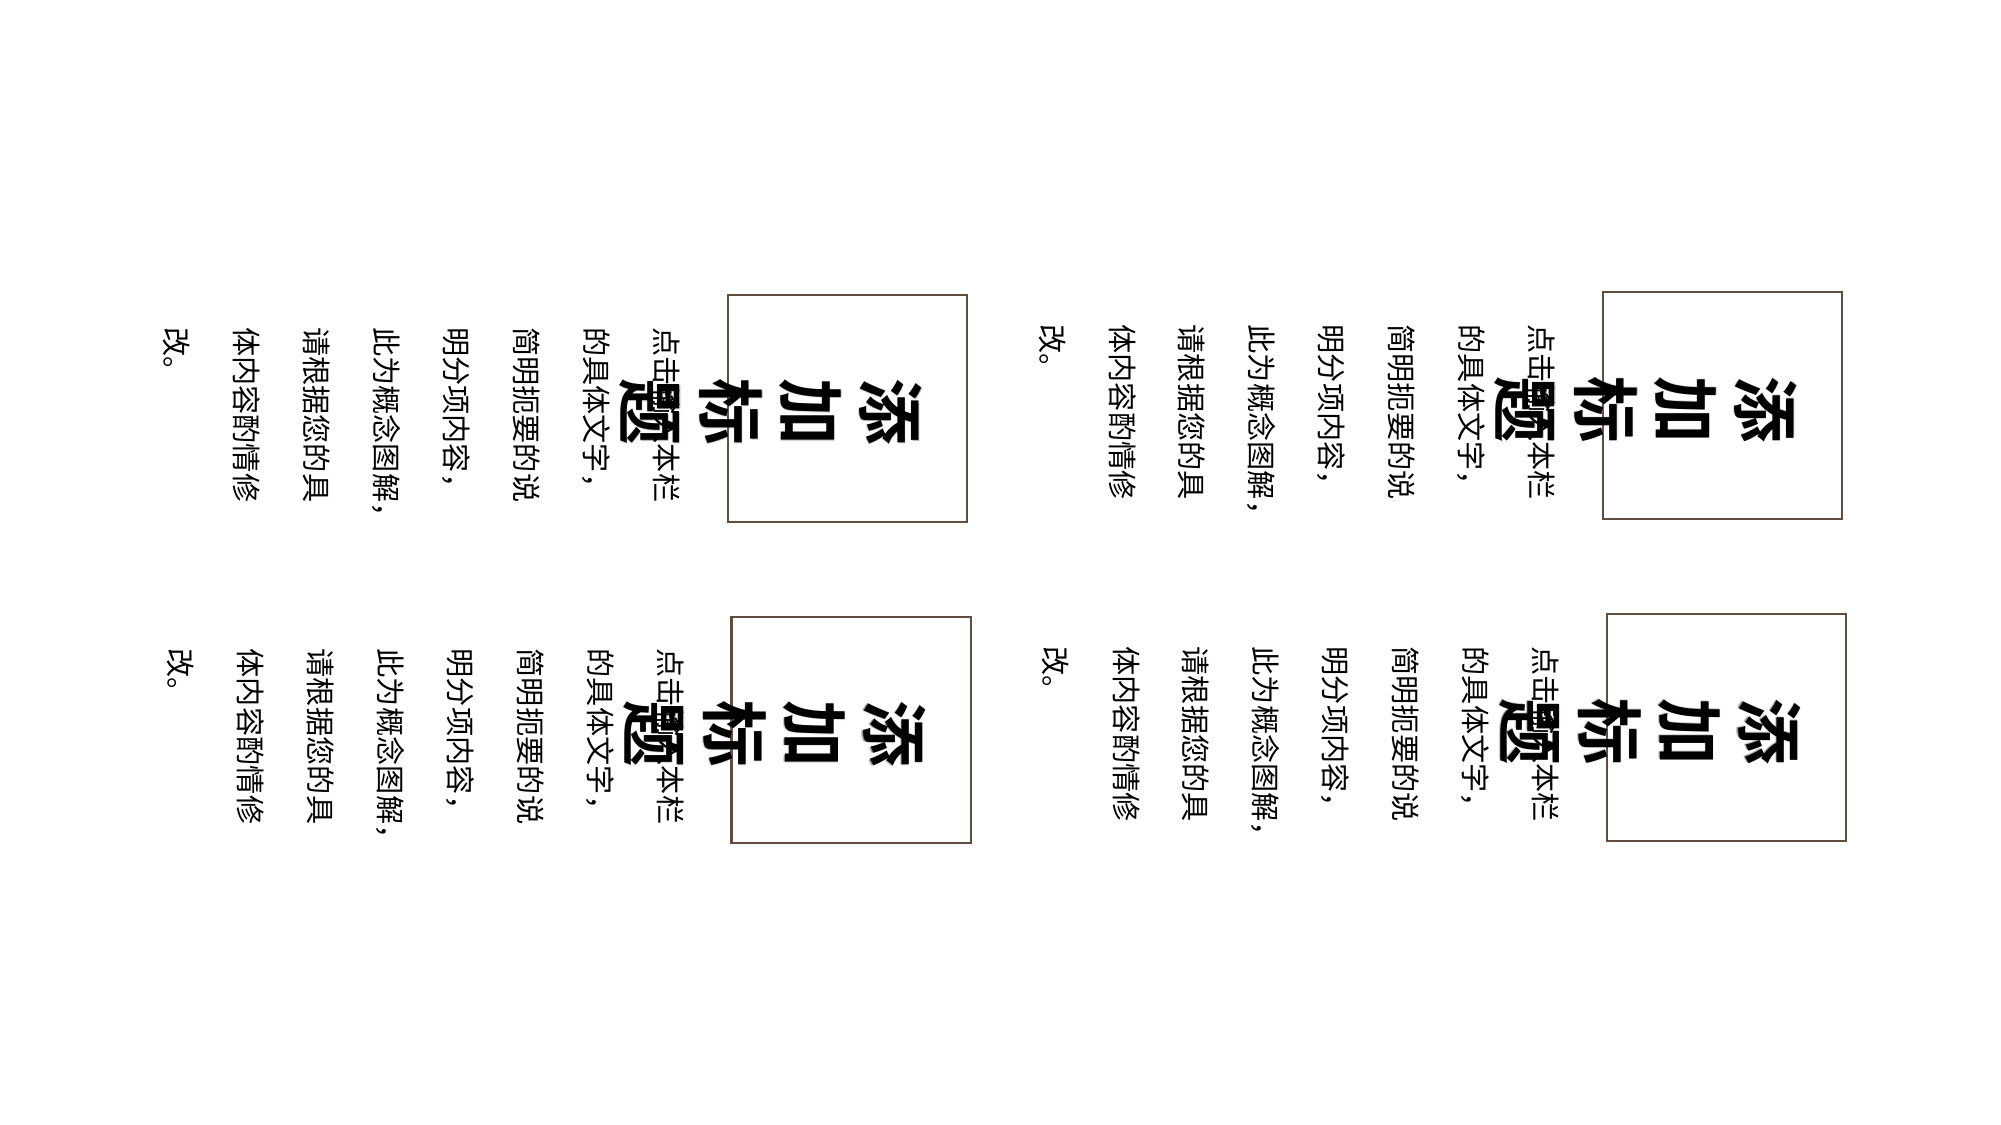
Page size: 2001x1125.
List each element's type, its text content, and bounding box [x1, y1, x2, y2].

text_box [1606, 614, 1847, 841]
text_box 点击输入本栏的具体文字，简明扼要的说明分项内容，此为概念图解，请根据您的具体内容酌情修改。 [1010, 631, 1606, 839]
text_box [727, 294, 967, 522]
text_box 点击输入本栏的具体文字，简明扼要的说明分项内容，此为概念图解，请根据您的具体内容酌情修改。 [1006, 309, 1602, 517]
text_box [731, 616, 971, 844]
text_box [1602, 292, 1843, 520]
text_box 点击输入本栏的具体文字，简明扼要的说明分项内容，此为概念图解，请根据您的具体内容酌情修改。 [130, 312, 727, 520]
text_box 点击输入本栏的具体文字，简明扼要的说明分项内容，此为概念图解，请根据您的具体内容酌情修改。 [134, 634, 731, 842]
